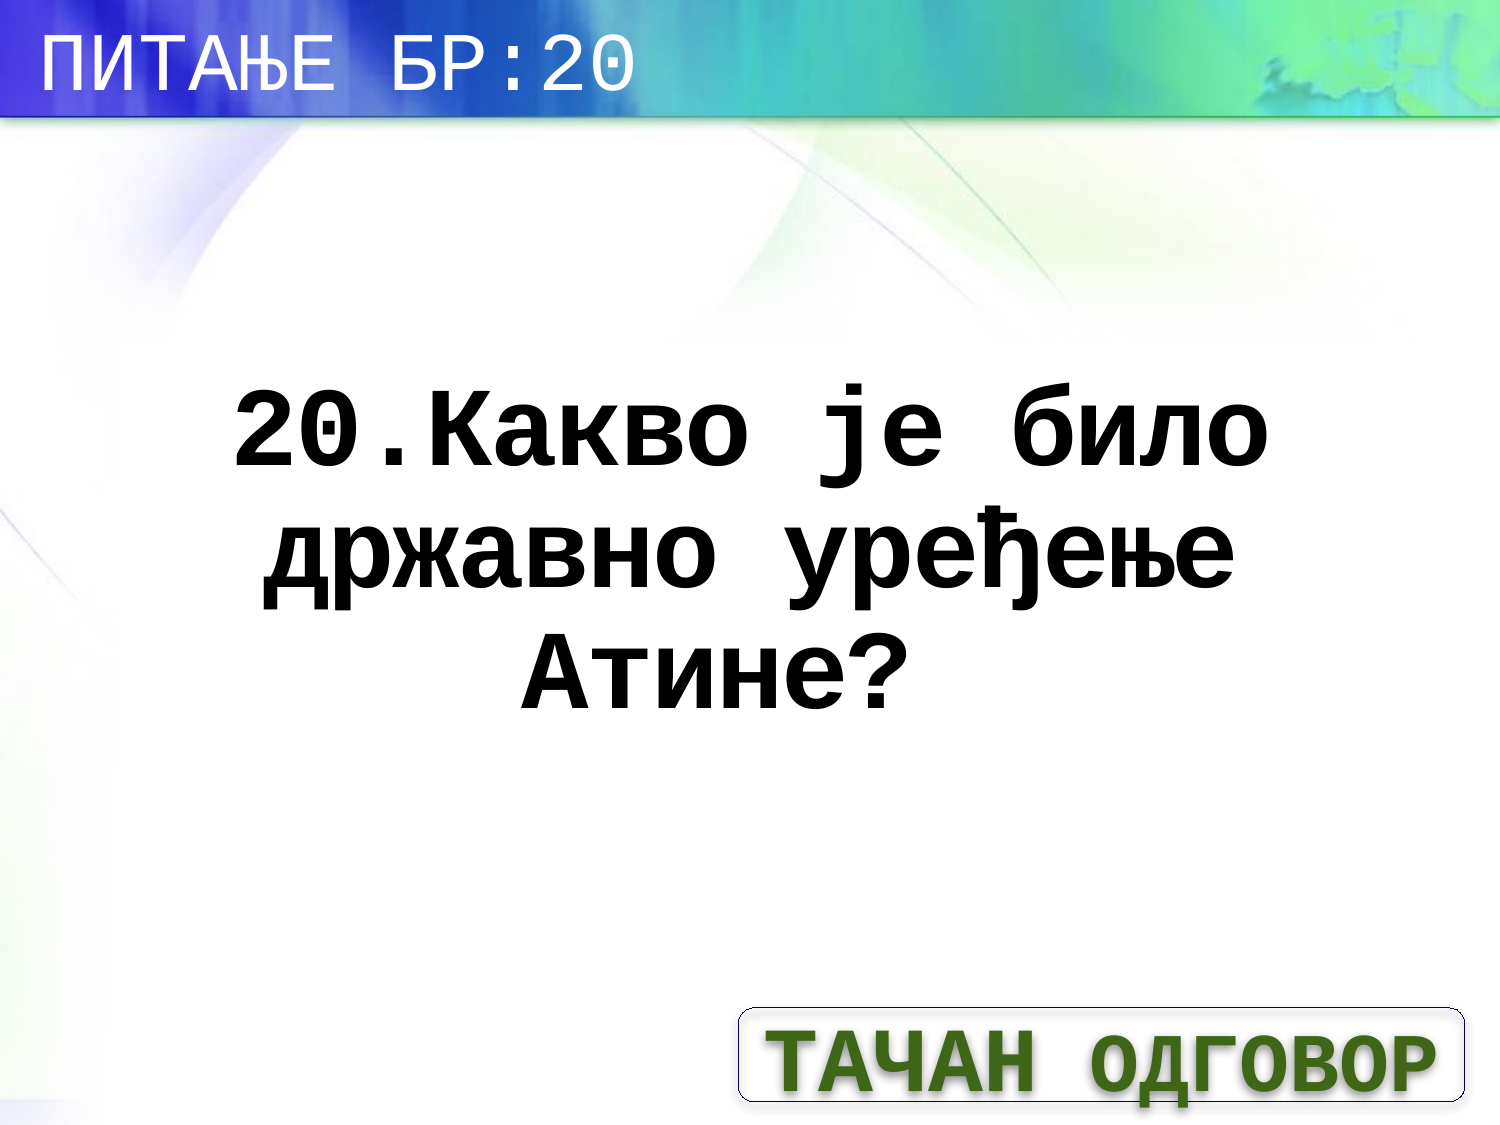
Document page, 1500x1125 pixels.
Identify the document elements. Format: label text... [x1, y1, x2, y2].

text_box ПИТАЊЕ БР:20 [23, 0, 692, 115]
title 20.Какво је било државно уређење Атине? [93, 152, 1407, 950]
picture [0, 0, 1500, 1125]
text_box ТАЧАН ОДГОВОР [738, 1007, 1465, 1102]
